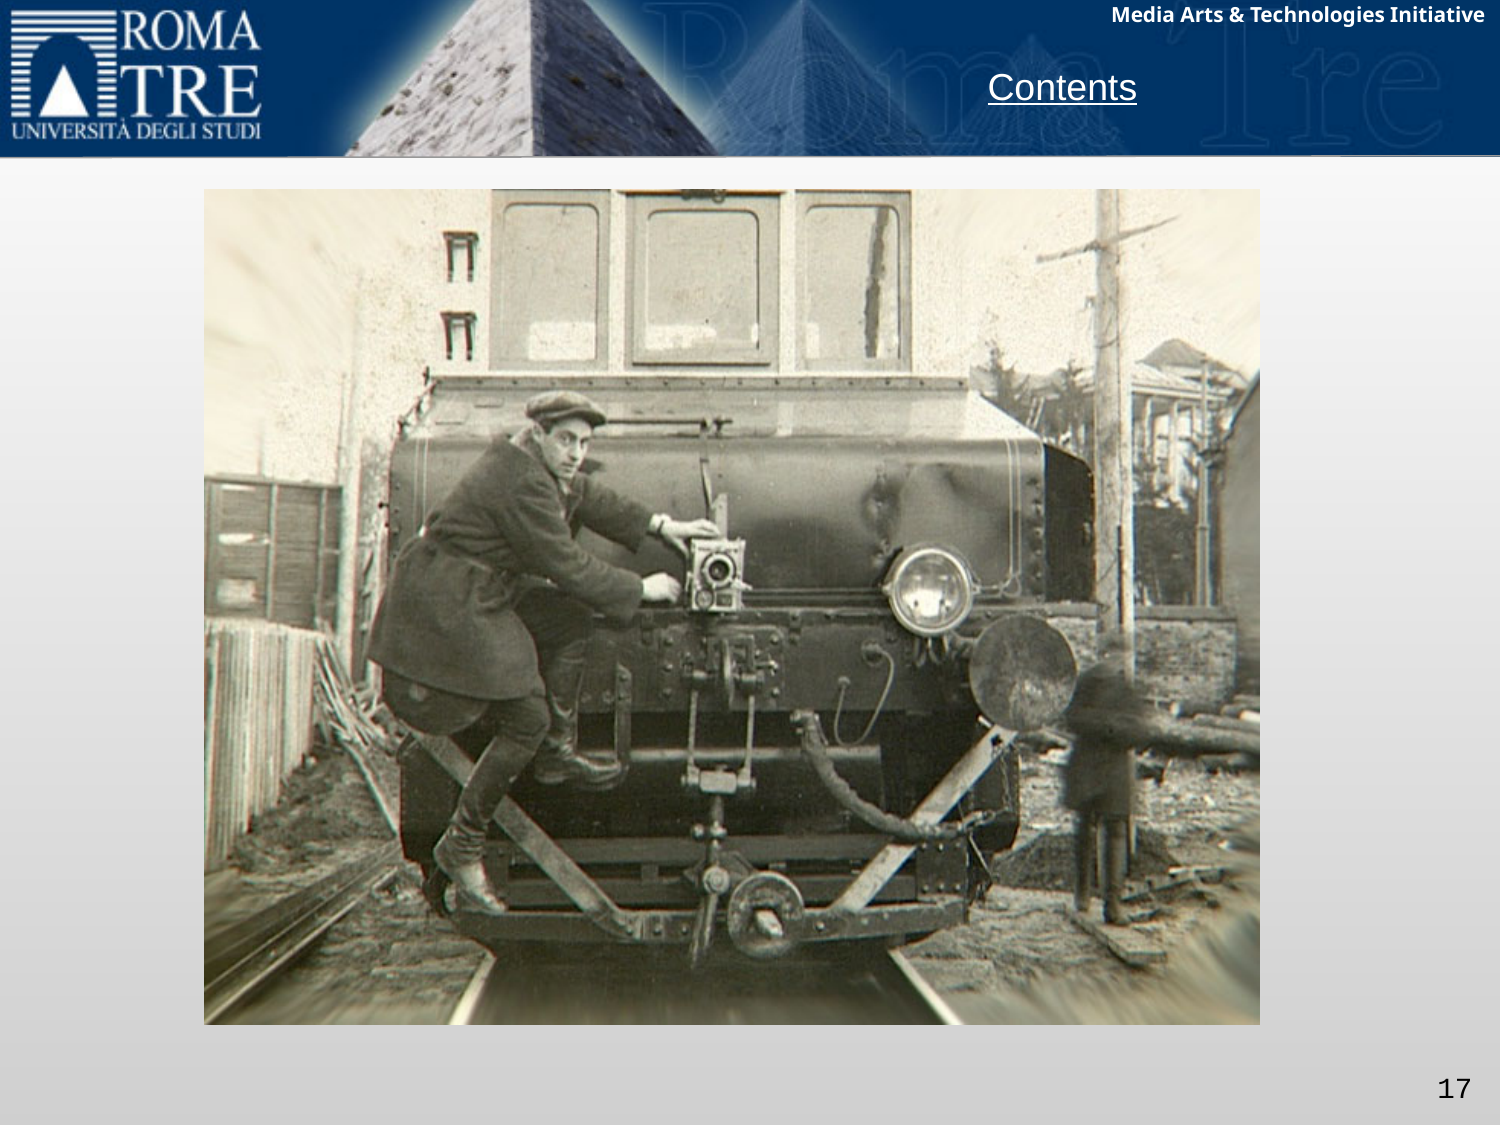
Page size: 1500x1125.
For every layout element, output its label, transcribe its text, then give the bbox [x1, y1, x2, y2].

picture [0, 0, 1500, 156]
picture [204, 189, 1260, 1026]
text_box Contents [972, 55, 1153, 116]
